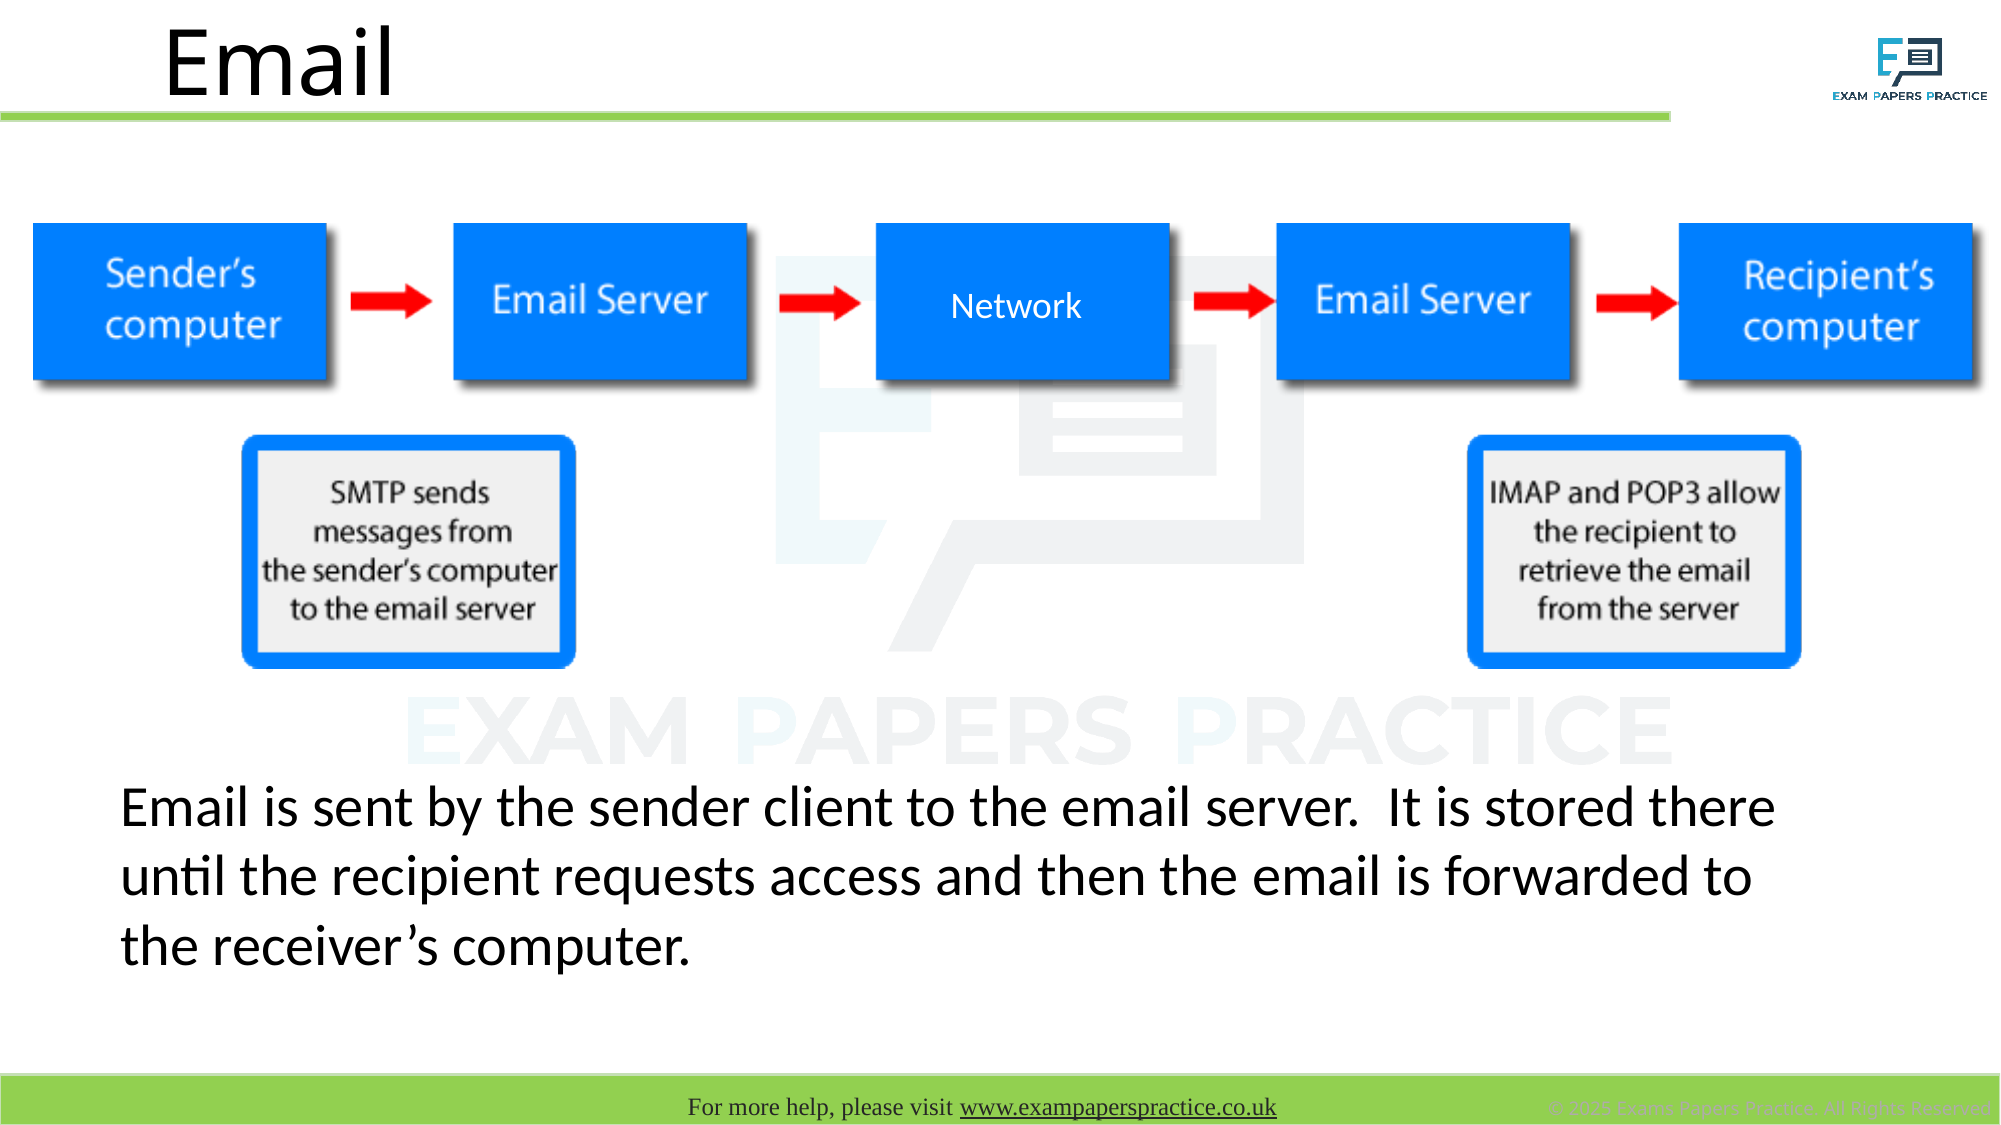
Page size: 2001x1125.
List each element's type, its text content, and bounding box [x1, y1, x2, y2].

text_box Email is sent by the sender client to the email server. It is stored there until the recipient requests access and then the email is forwarded to the receiver’s computer. [105, 760, 1849, 985]
picture [33, 223, 1989, 669]
title Email [146, 0, 1551, 132]
